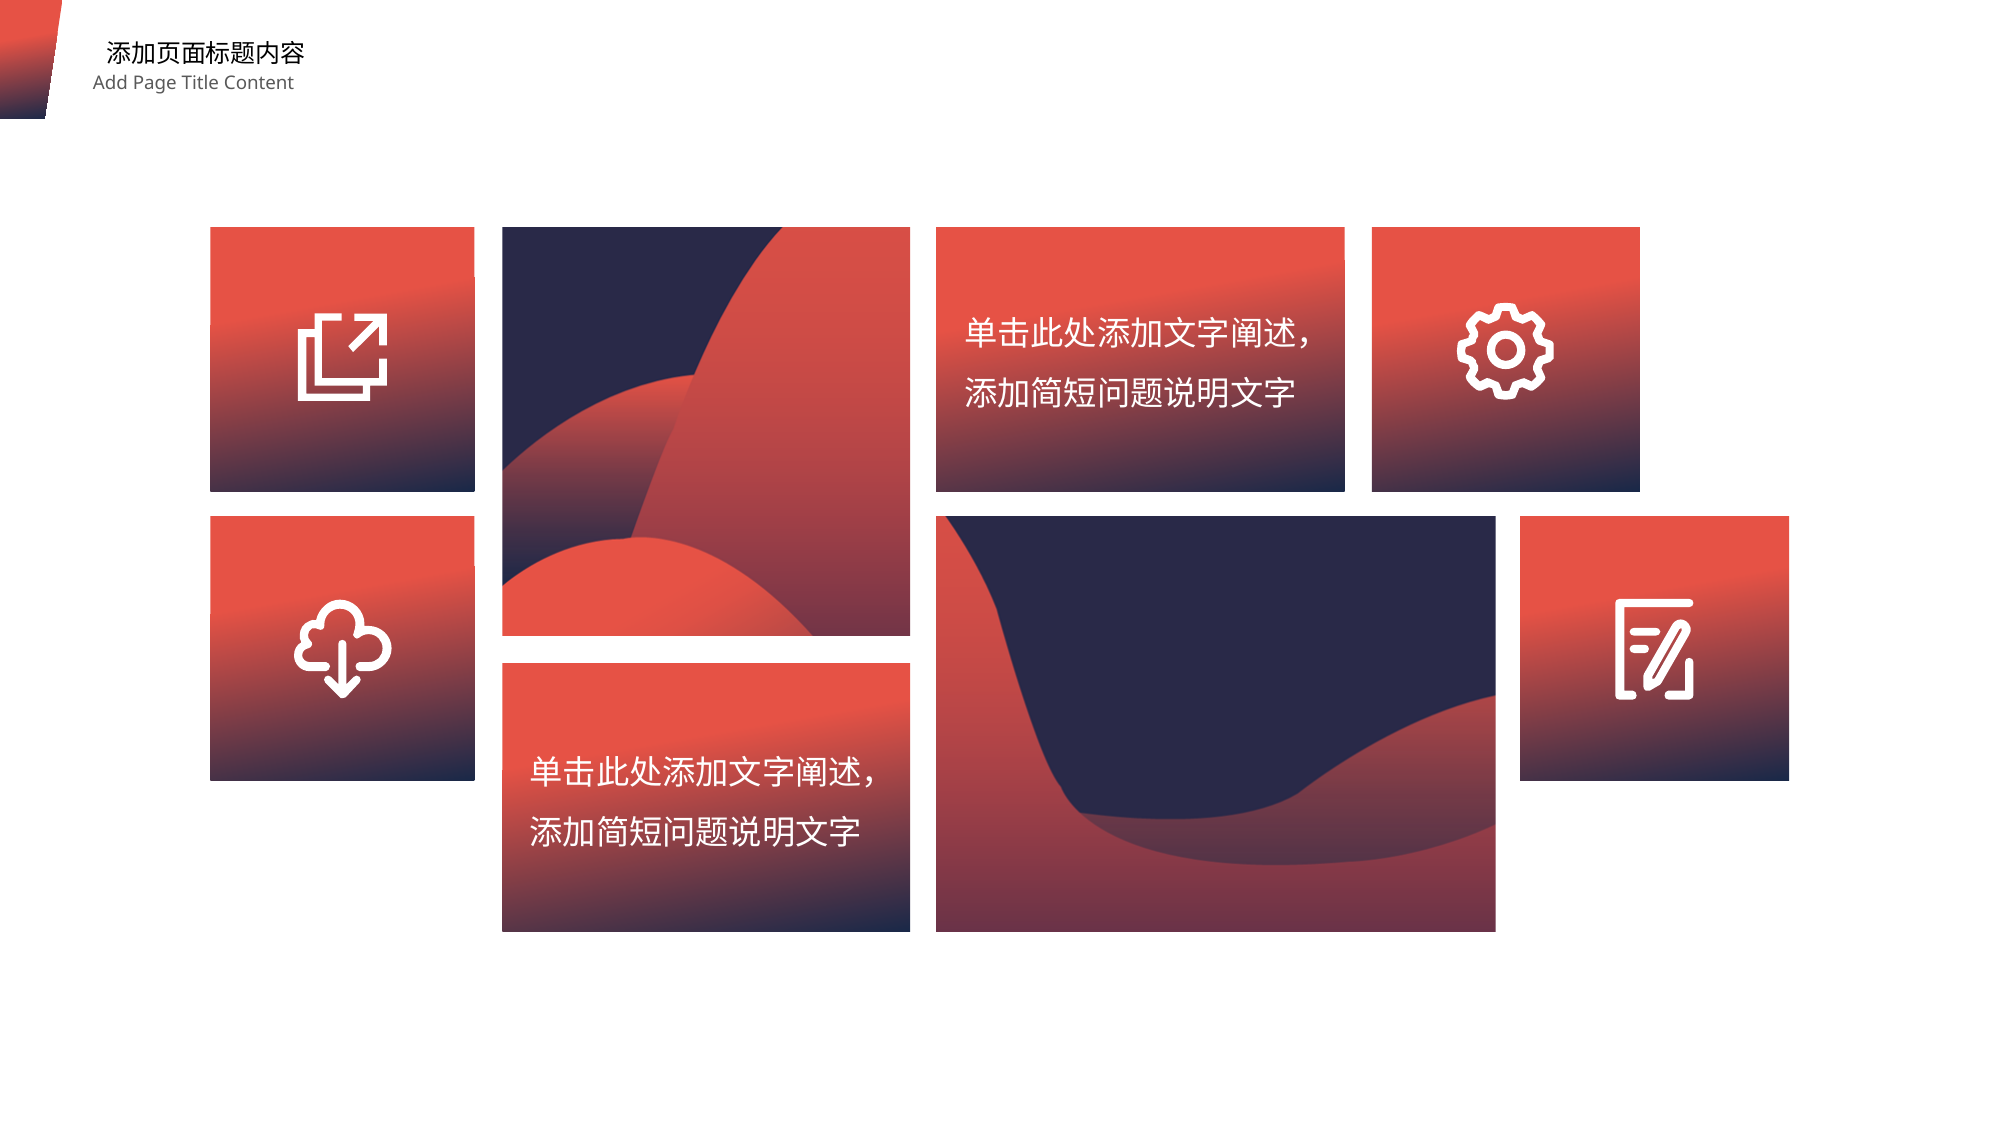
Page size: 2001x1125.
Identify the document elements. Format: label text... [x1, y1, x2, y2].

text_box [936, 516, 1496, 932]
text_box 添加页面标题内容 [91, 30, 321, 76]
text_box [1371, 227, 1640, 492]
text_box [0, 0, 63, 119]
text_box [936, 227, 1345, 492]
text_box 单击此处添加文字阐述，添加简短问题说明文字 [949, 284, 1330, 420]
text_box [502, 227, 911, 636]
text_box Add Page Title Content [78, 63, 309, 101]
text_box 单击此处添加文字阐述，添加简短问题说明文字 [514, 723, 895, 859]
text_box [1520, 516, 1790, 781]
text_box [210, 516, 475, 781]
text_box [210, 227, 475, 492]
text_box [502, 663, 911, 932]
